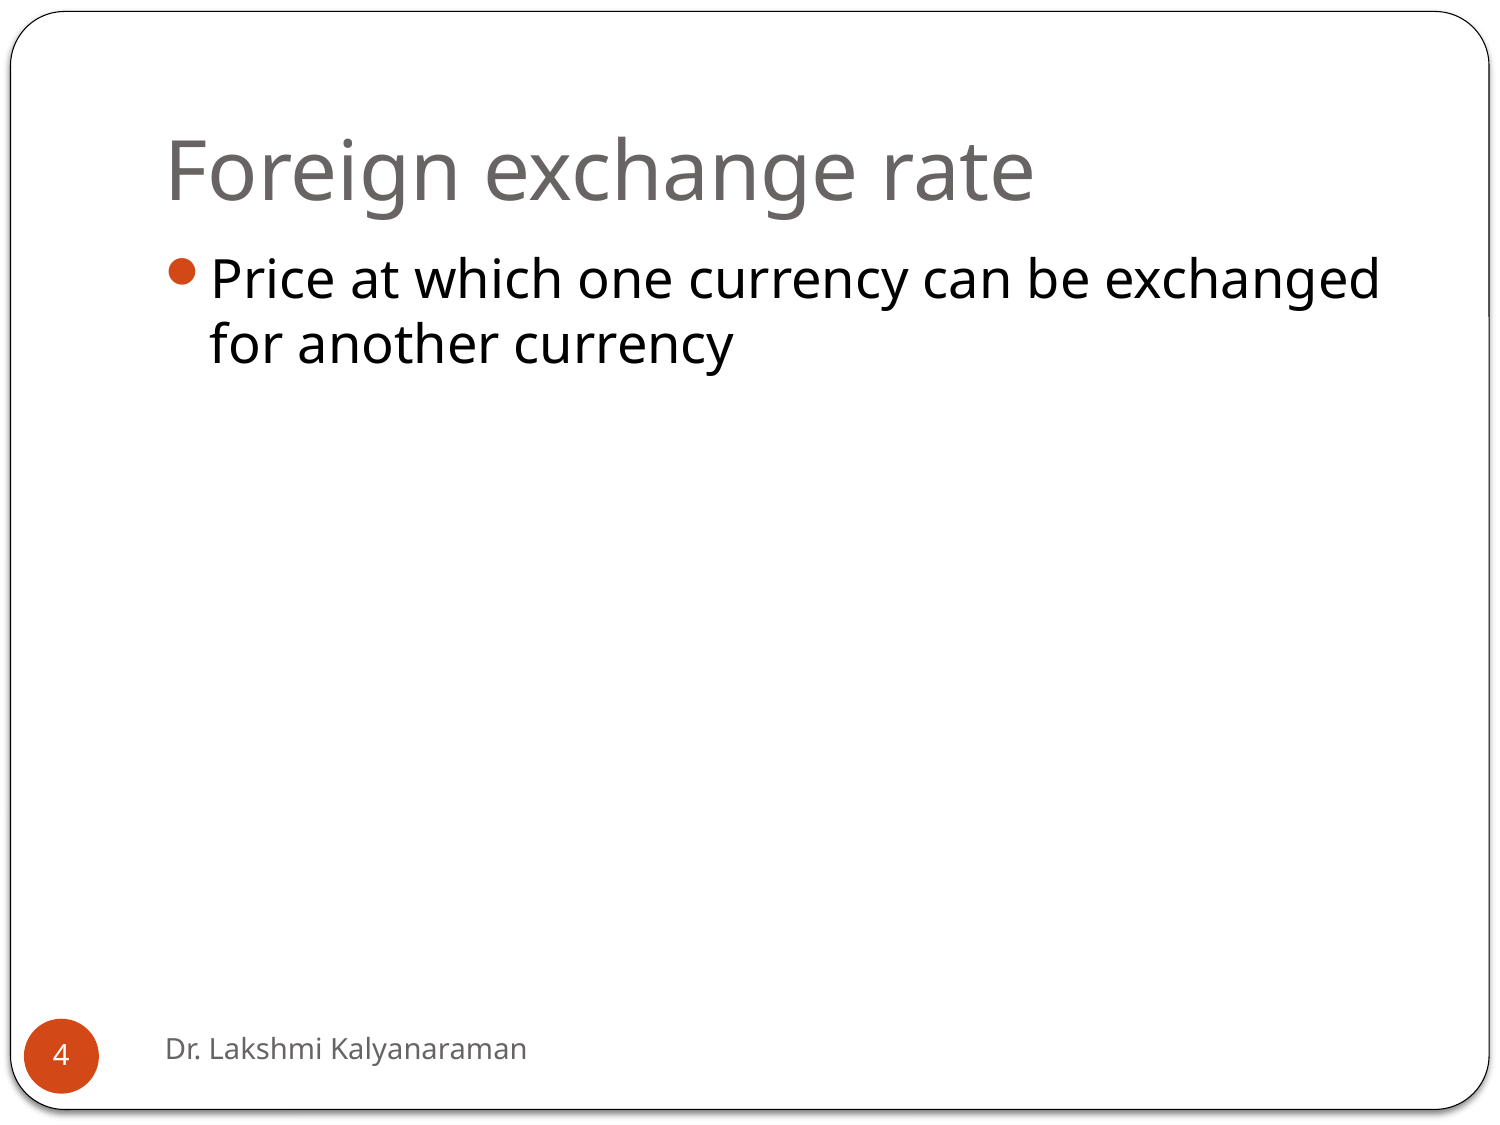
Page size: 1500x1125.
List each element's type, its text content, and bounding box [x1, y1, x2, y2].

title Foreign exchange rate [150, 45, 1425, 233]
slide_number 4 [23, 1018, 99, 1094]
footer Dr. Lakshmi Kalyanaraman [150, 1012, 800, 1088]
list Price at which one currency can be exchanged for another currency [150, 237, 1425, 988]
